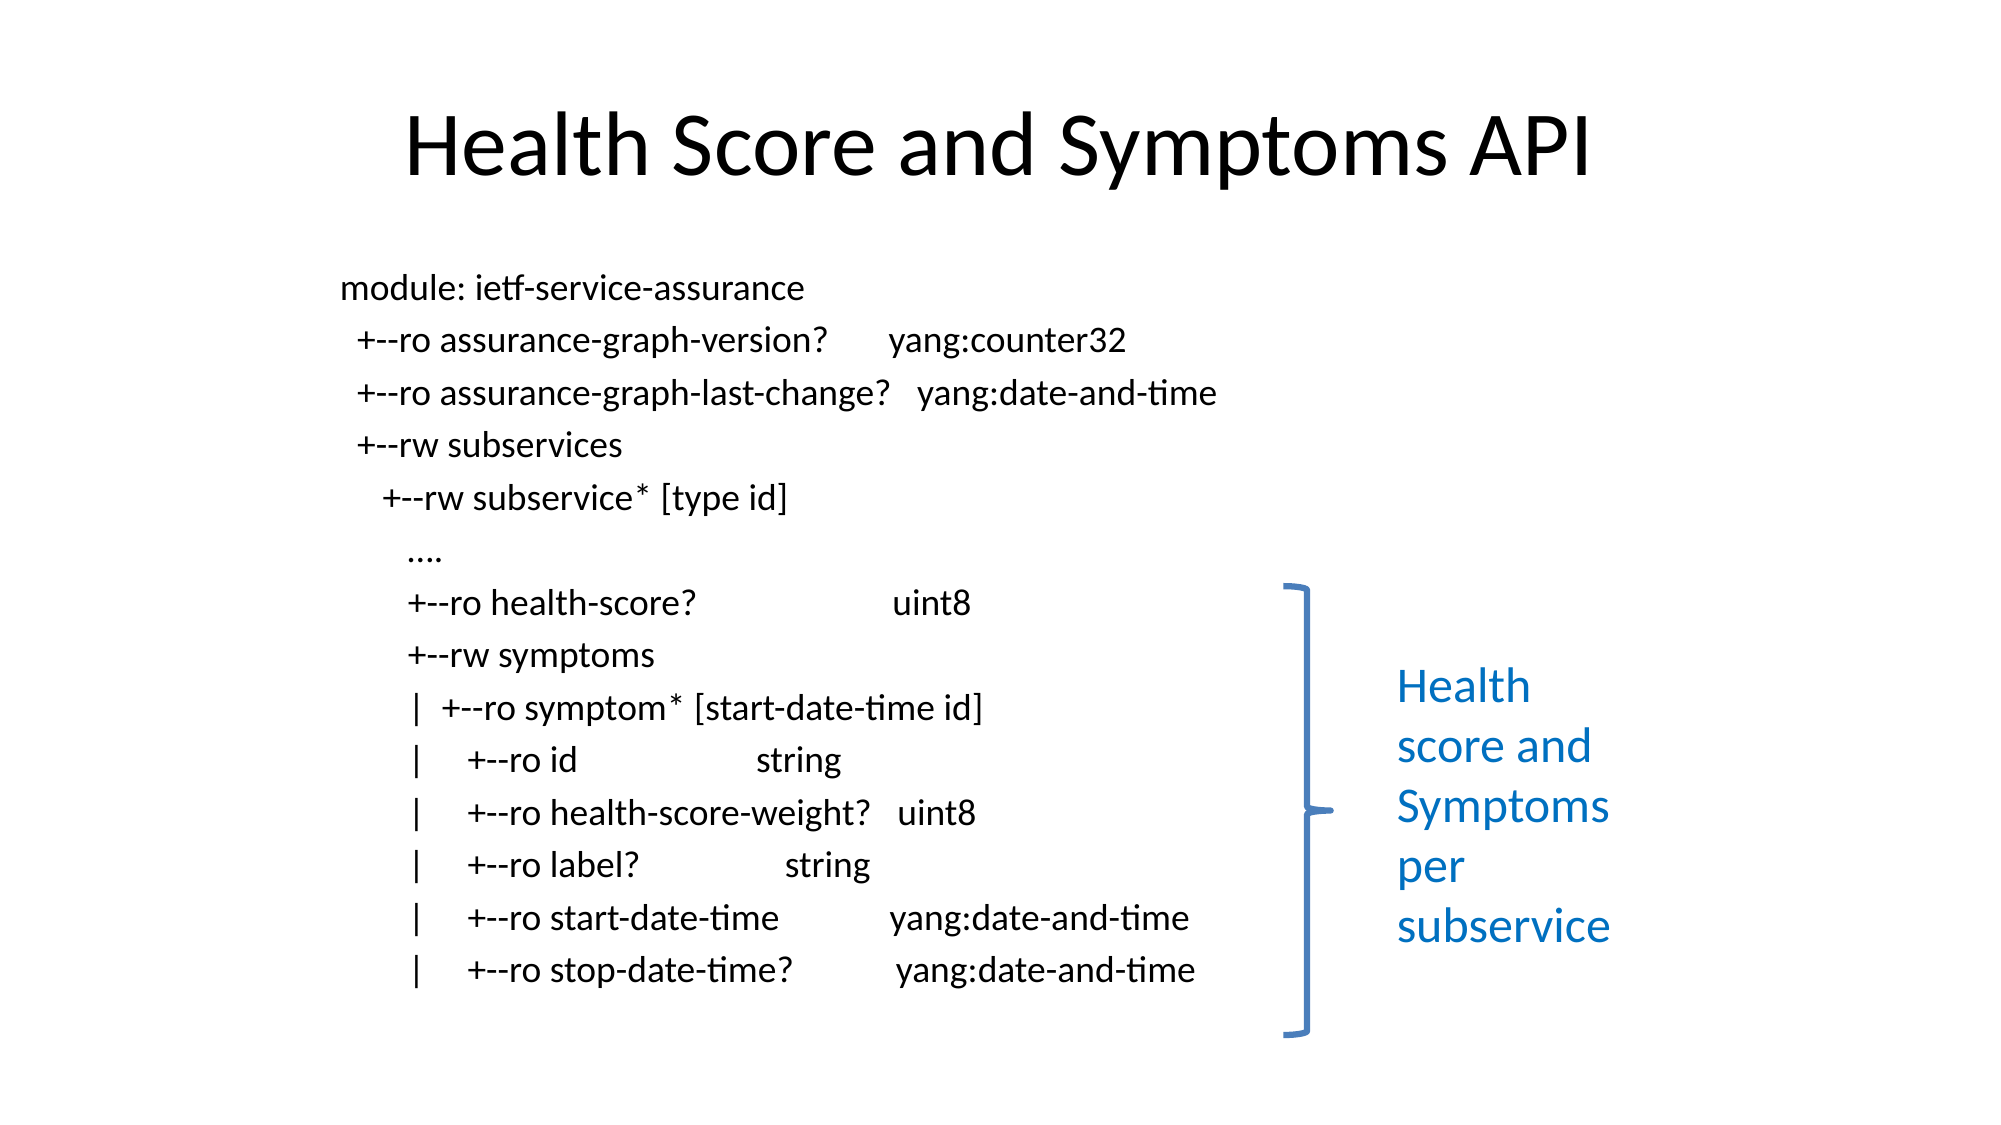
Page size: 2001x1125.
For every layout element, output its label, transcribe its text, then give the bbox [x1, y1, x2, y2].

text_box [1283, 585, 1332, 1036]
text_box module: ietf-service-assurance +--ro assurance-graph-version? yang:counter32 +--ro assurance-graph-last-change? yang:date-and-time +--rw subservices +--rw subservice* [type id] …. +--ro health-score? uint8 +--rw symptoms | +--ro symptom* [start-date-time id] | +--ro id string | +--ro health-score-weight? uint8 | +--ro label? string | +--ro start-date-time yang:date-and-time | +--ro stop-date-time? yang:date-and-time [324, 255, 1689, 951]
text_box Health score and Symptoms per subservice [1382, 645, 1637, 960]
title Health Score and Symptoms API [99, 45, 1900, 233]
